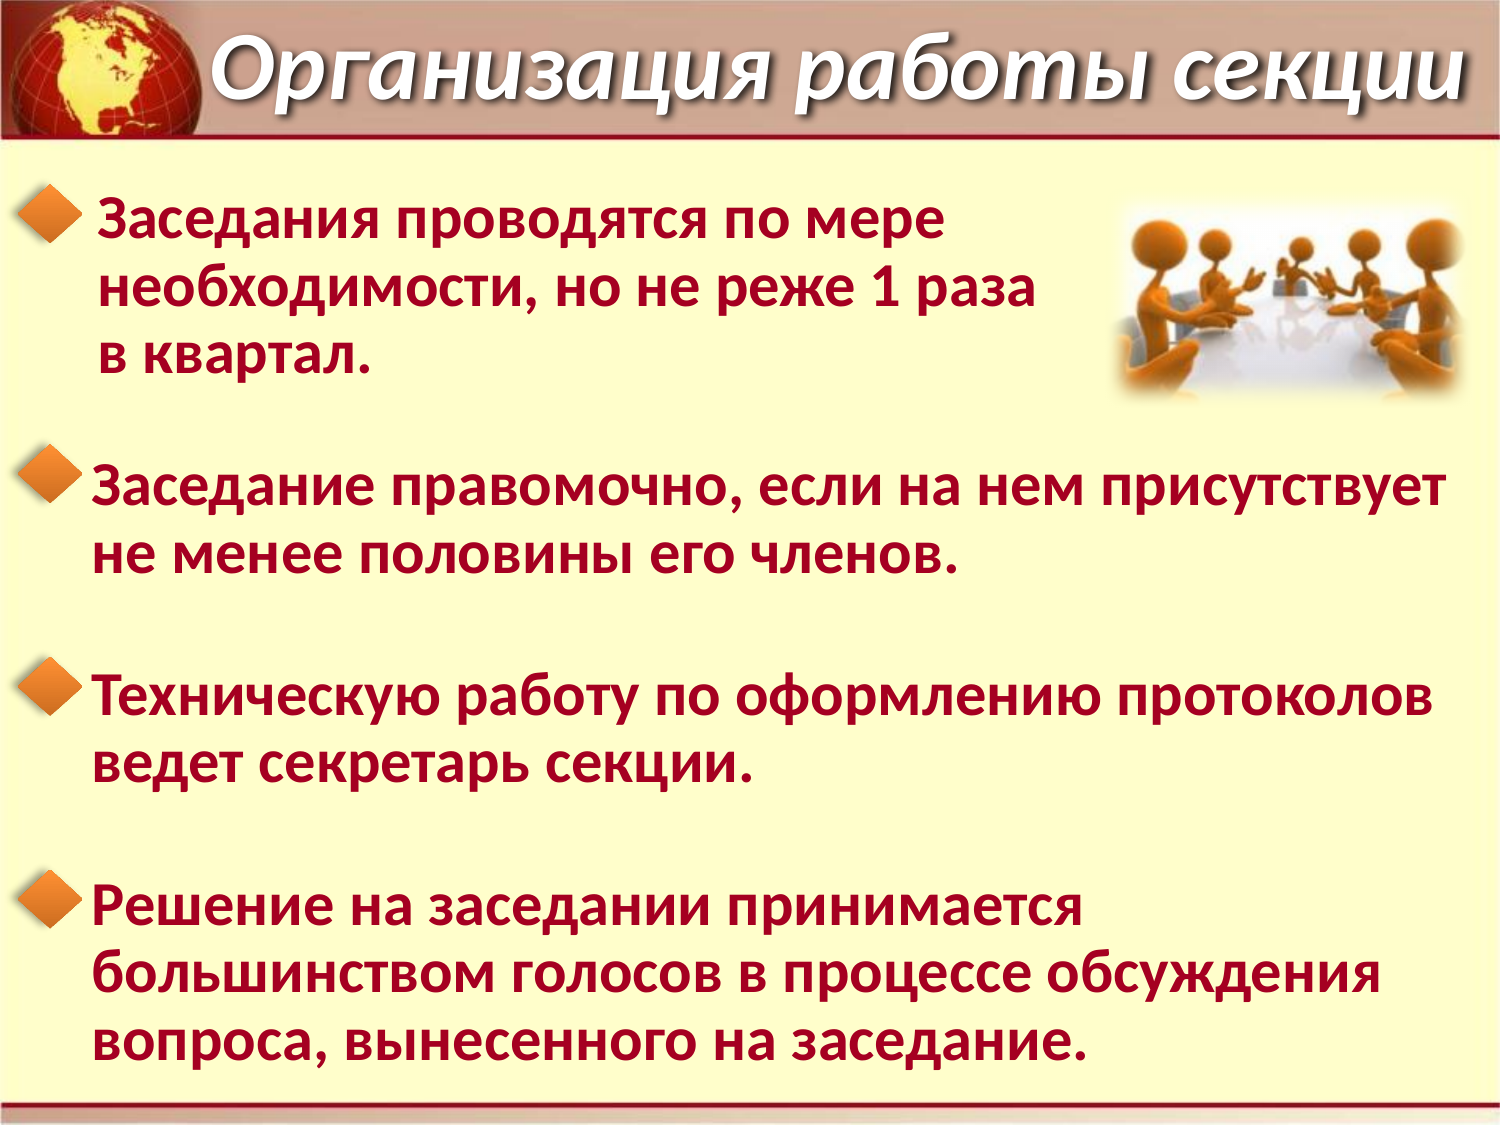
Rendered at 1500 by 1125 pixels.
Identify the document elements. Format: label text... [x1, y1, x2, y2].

text_box [17, 656, 83, 716]
picture [0, 0, 1500, 1125]
text_box [17, 184, 83, 244]
text_box Заседание правомочно, если на нем присутствует не менее половины его членов. Техническую работу по оформлению протоколов ведет секретарь секции. Решение на заседании принимается большинством голосов в процессе обсуждения вопроса, вынесенного на заседание. [76, 444, 1500, 1082]
text_box Заседания проводятся по мере необходимости, но не реже 1 раза в квартал. [82, 177, 1128, 395]
text_box Организация работы секции [159, 7, 1500, 128]
text_box [17, 444, 83, 504]
text_box [17, 869, 83, 929]
